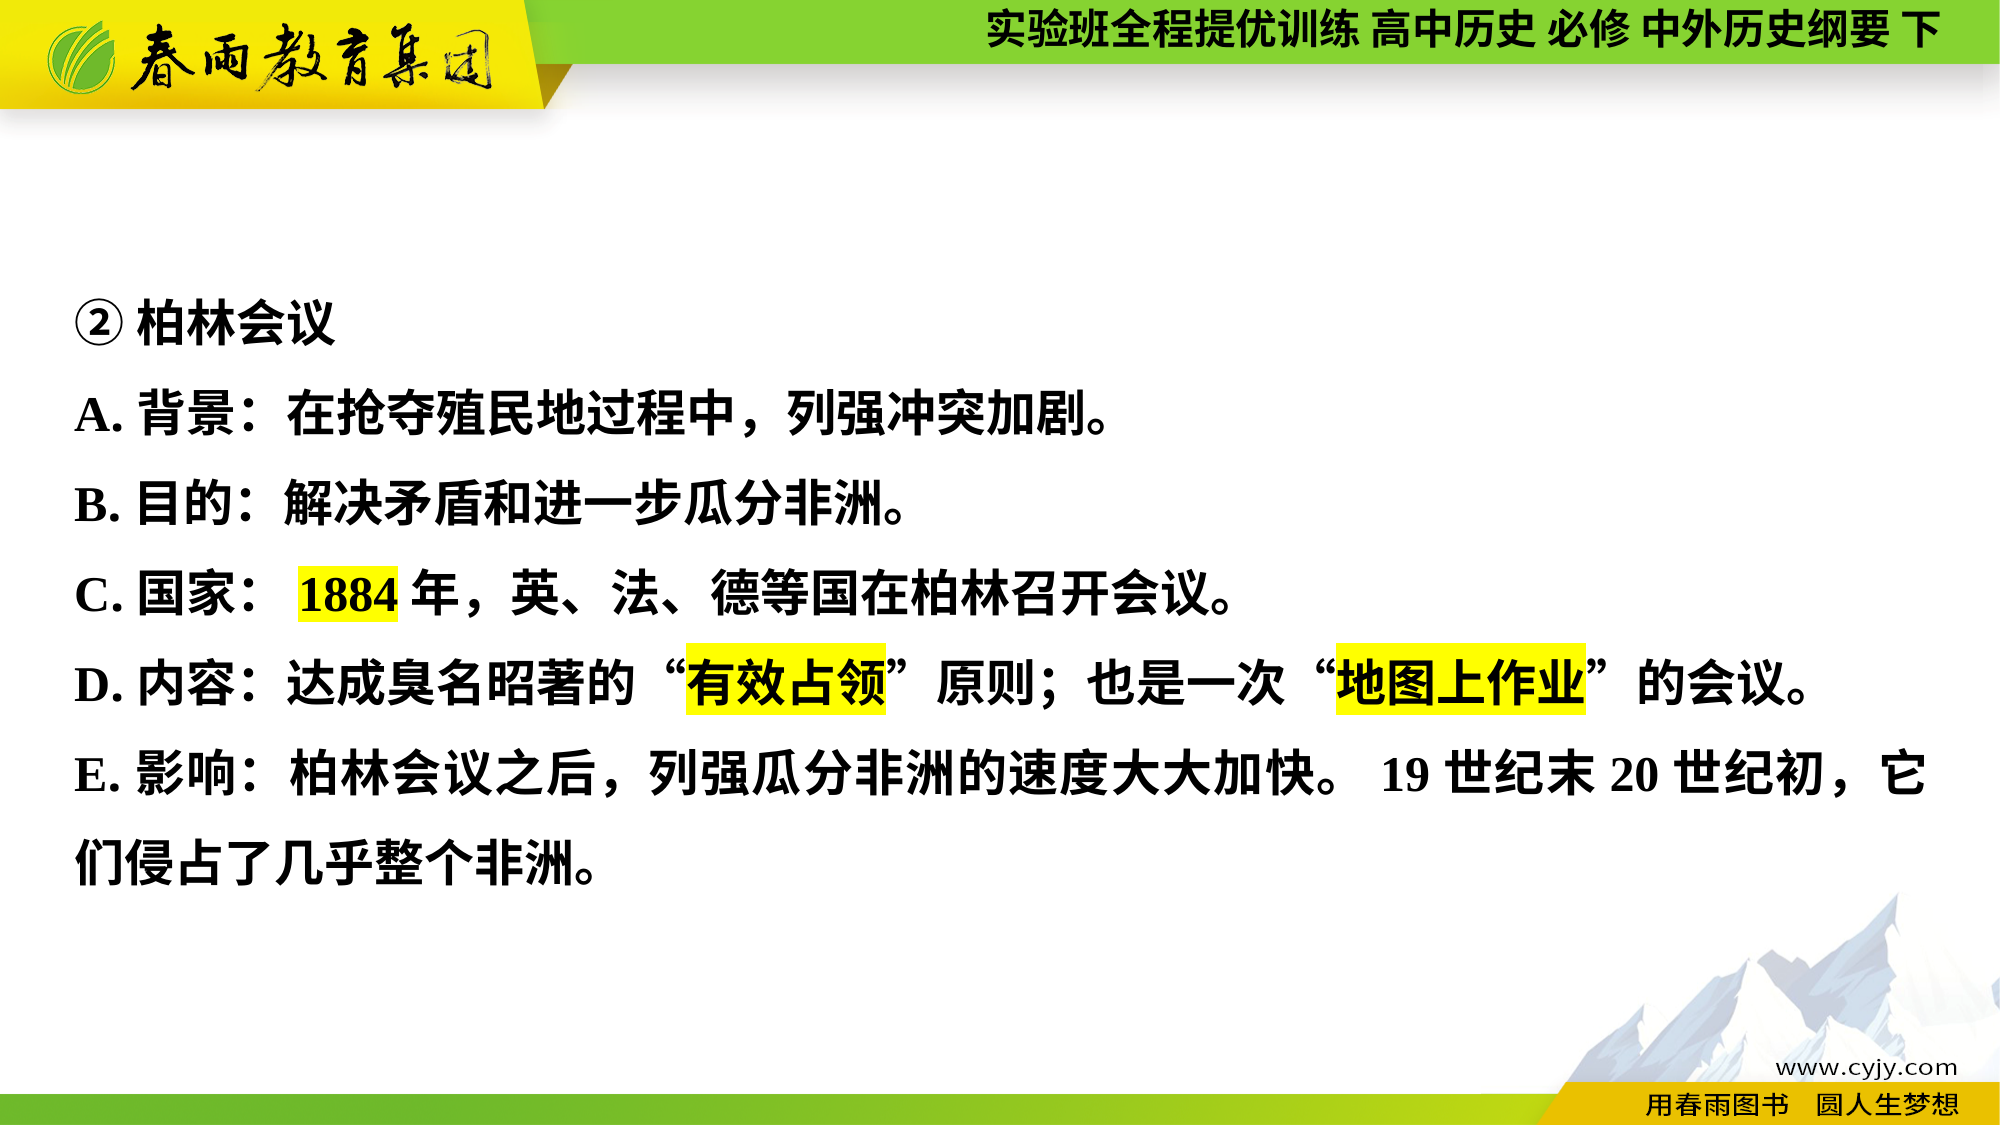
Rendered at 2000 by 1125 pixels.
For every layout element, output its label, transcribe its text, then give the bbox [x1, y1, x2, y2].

picture [0, 0, 2000, 1125]
list ②柏林会议 A.背景：在抢夺殖民地过程中，列强冲突加剧。 B.目的：解决矛盾和进一步瓜分非洲。 C.国家：1884年，英、法、德等国在柏林召开会议。 D.内容：达成臭名昭著的“有效占领”原则；也是一次“地图上作业”的会议。 E.影响：柏林会议之后，列强瓜分非洲的速度大大加快。19世纪末20世纪初，它们侵占了几乎整个非洲。 [59, 253, 1944, 894]
